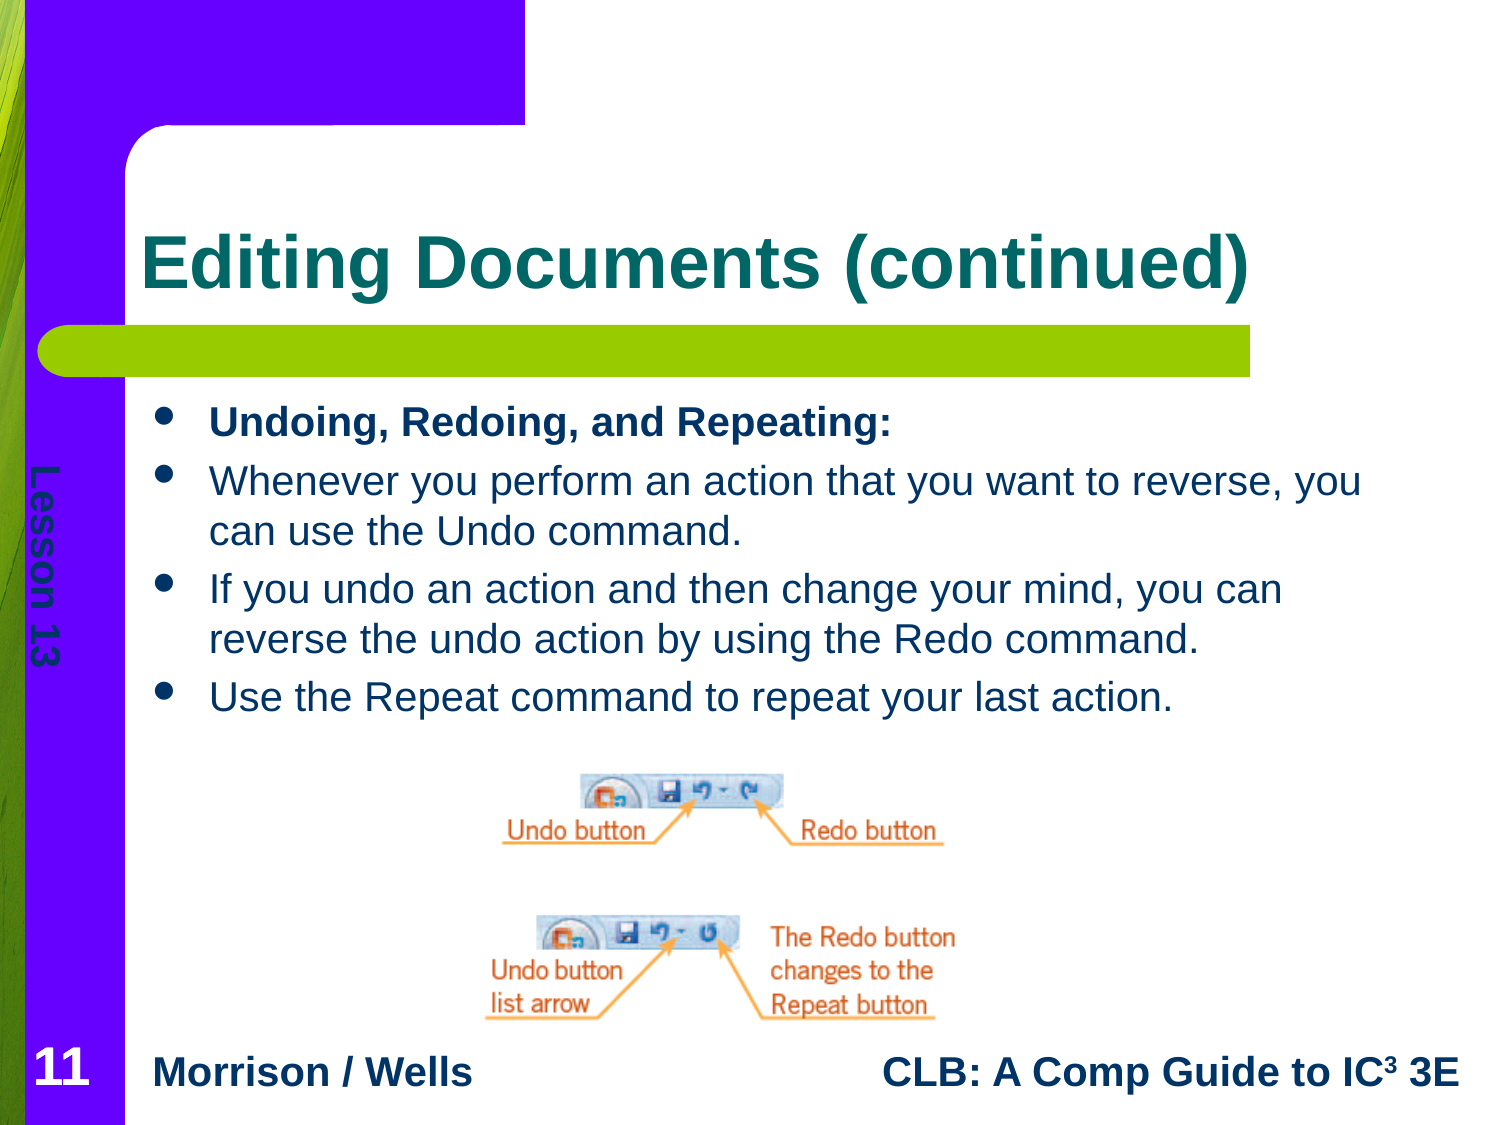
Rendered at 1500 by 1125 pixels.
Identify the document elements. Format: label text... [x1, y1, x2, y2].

picture [0, 0, 25, 1125]
title Editing Documents (continued) [124, 124, 1426, 313]
text_box 11 [13, 1023, 111, 1105]
picture [474, 749, 962, 1030]
list Undoing, Redoing, and Repeating: Whenever you perform an action that you want to reverse, you can use the Undo command. If you undo an action and then change your mind, you can reverse the undo action by using the Redo command. Use the Repeat command to repeat your last action. [137, 387, 1401, 1013]
